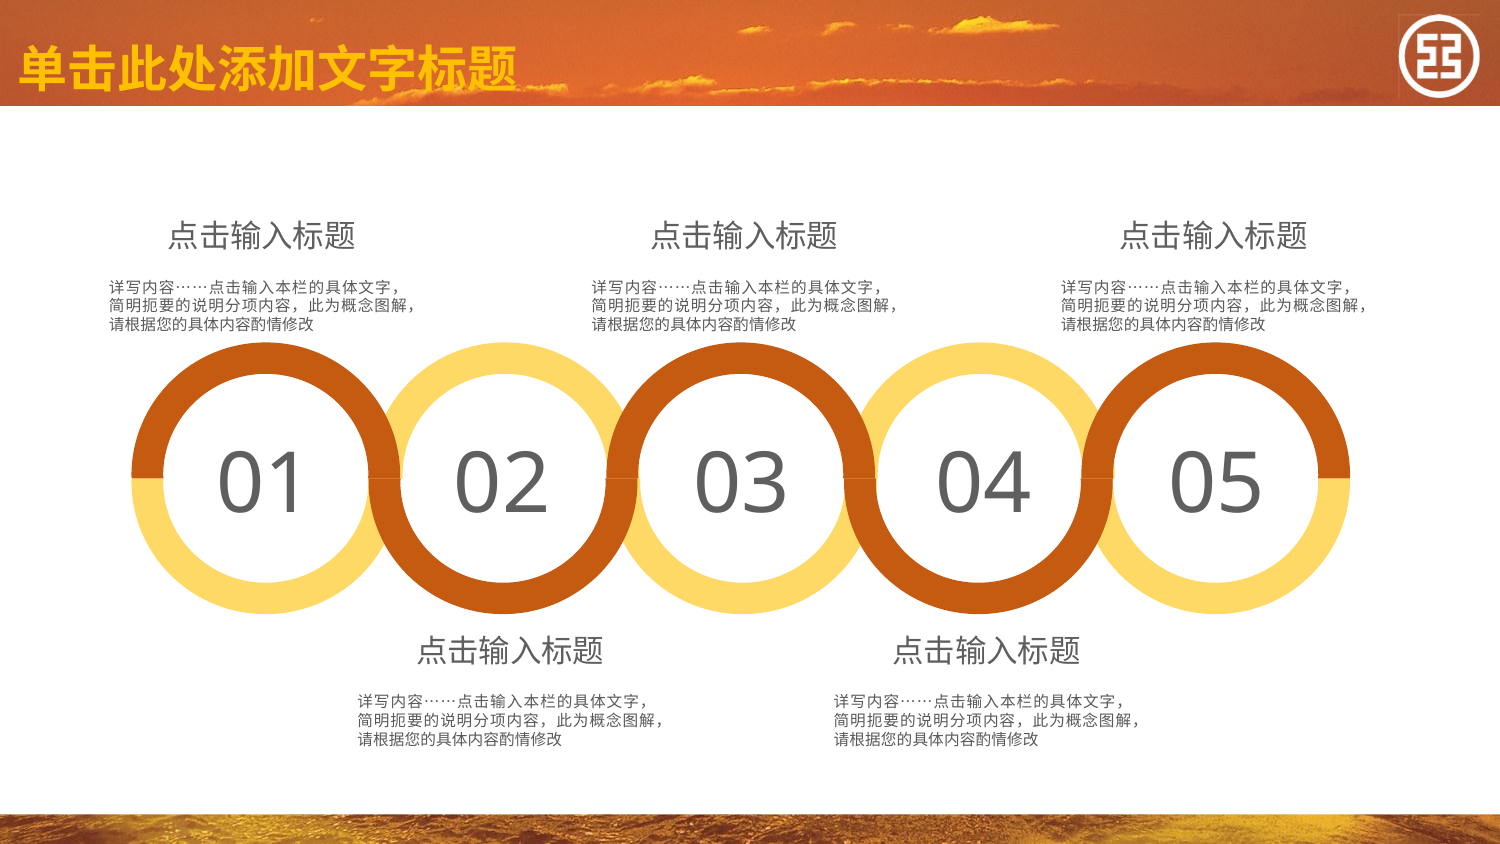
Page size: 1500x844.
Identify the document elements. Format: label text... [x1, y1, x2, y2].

text_box [1081, 360, 1351, 479]
text_box [368, 478, 638, 615]
text_box [131, 360, 401, 479]
text_box 01 [204, 422, 325, 535]
text_box [844, 478, 1113, 615]
text_box [861, 342, 1098, 479]
text_box [623, 478, 860, 615]
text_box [816, 625, 1156, 774]
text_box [574, 210, 914, 360]
text_box 02 [441, 422, 563, 535]
text_box [606, 360, 876, 479]
text_box 03 [681, 422, 803, 535]
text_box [1043, 210, 1384, 360]
text_box [131, 479, 384, 615]
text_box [340, 625, 680, 774]
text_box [92, 210, 432, 360]
picture [0, 815, 1500, 844]
text_box [1097, 479, 1351, 615]
text_box 04 [922, 422, 1044, 535]
text_box [386, 342, 623, 479]
picture [0, 0, 1500, 106]
text_box 05 [1156, 422, 1278, 535]
